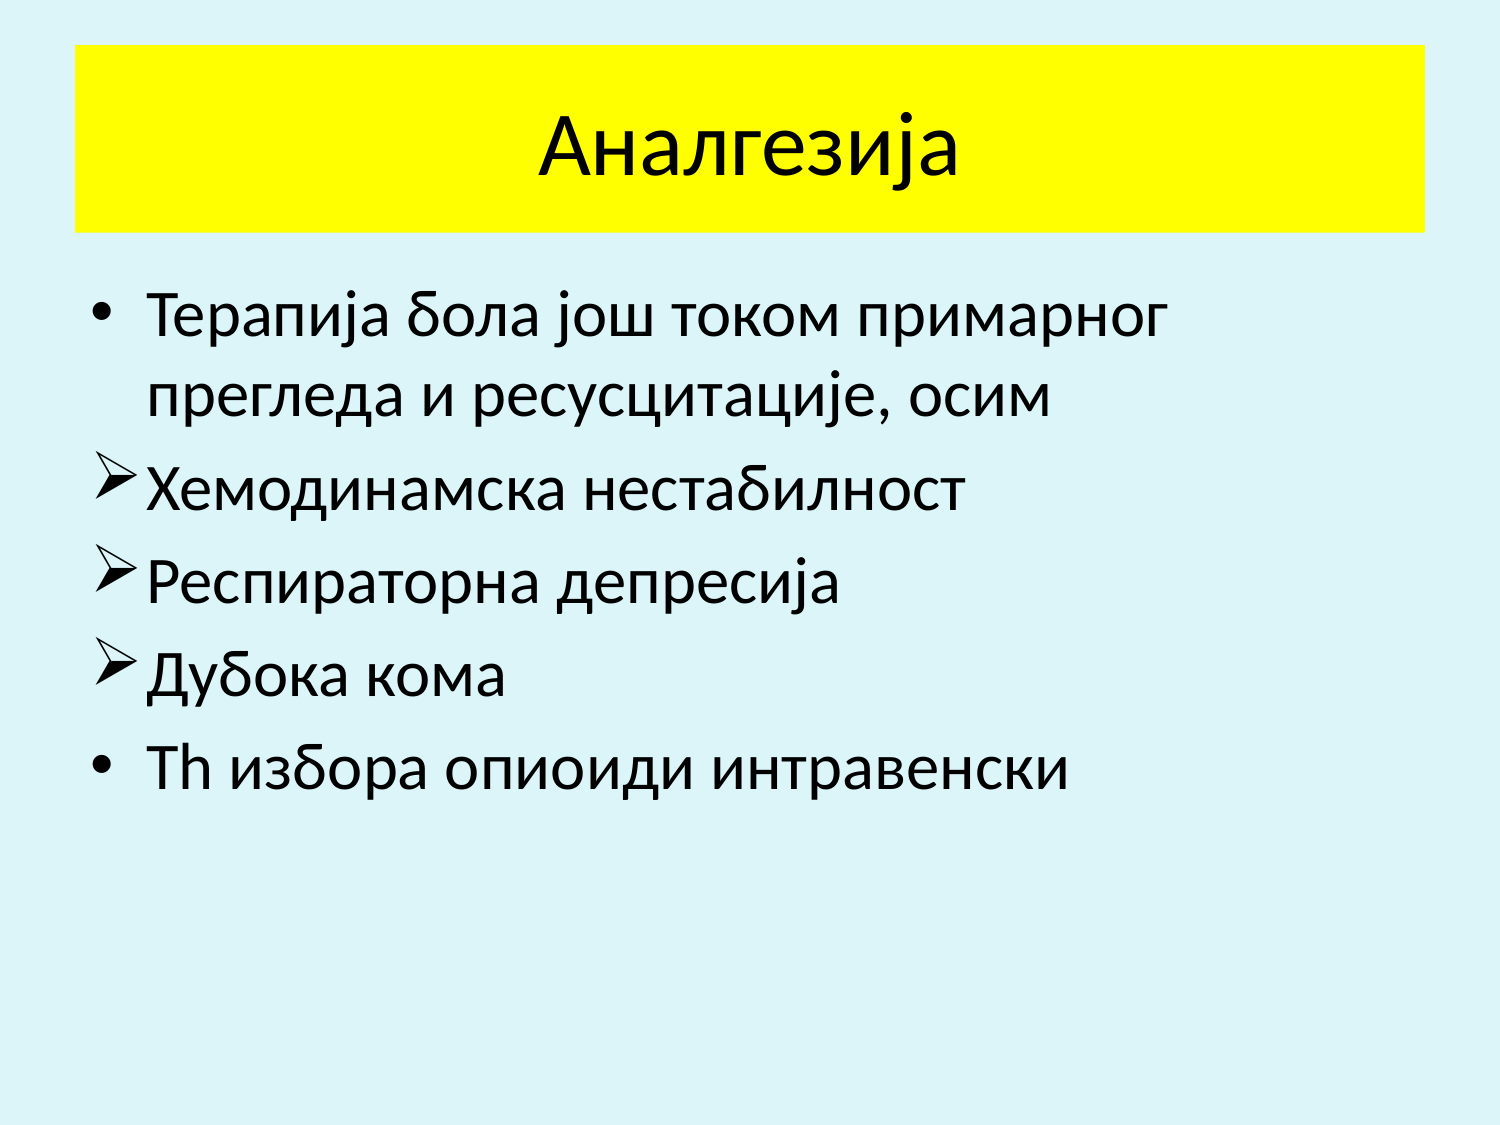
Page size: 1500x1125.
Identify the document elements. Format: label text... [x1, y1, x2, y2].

title Аналгезија [75, 45, 1425, 233]
list Терапија бола још током примарног прегледа и ресусцитације, осим Хемодинамска нестабилност Респираторна депресија Дубока кома Th избора опиоиди интравенски [75, 262, 1425, 1005]
